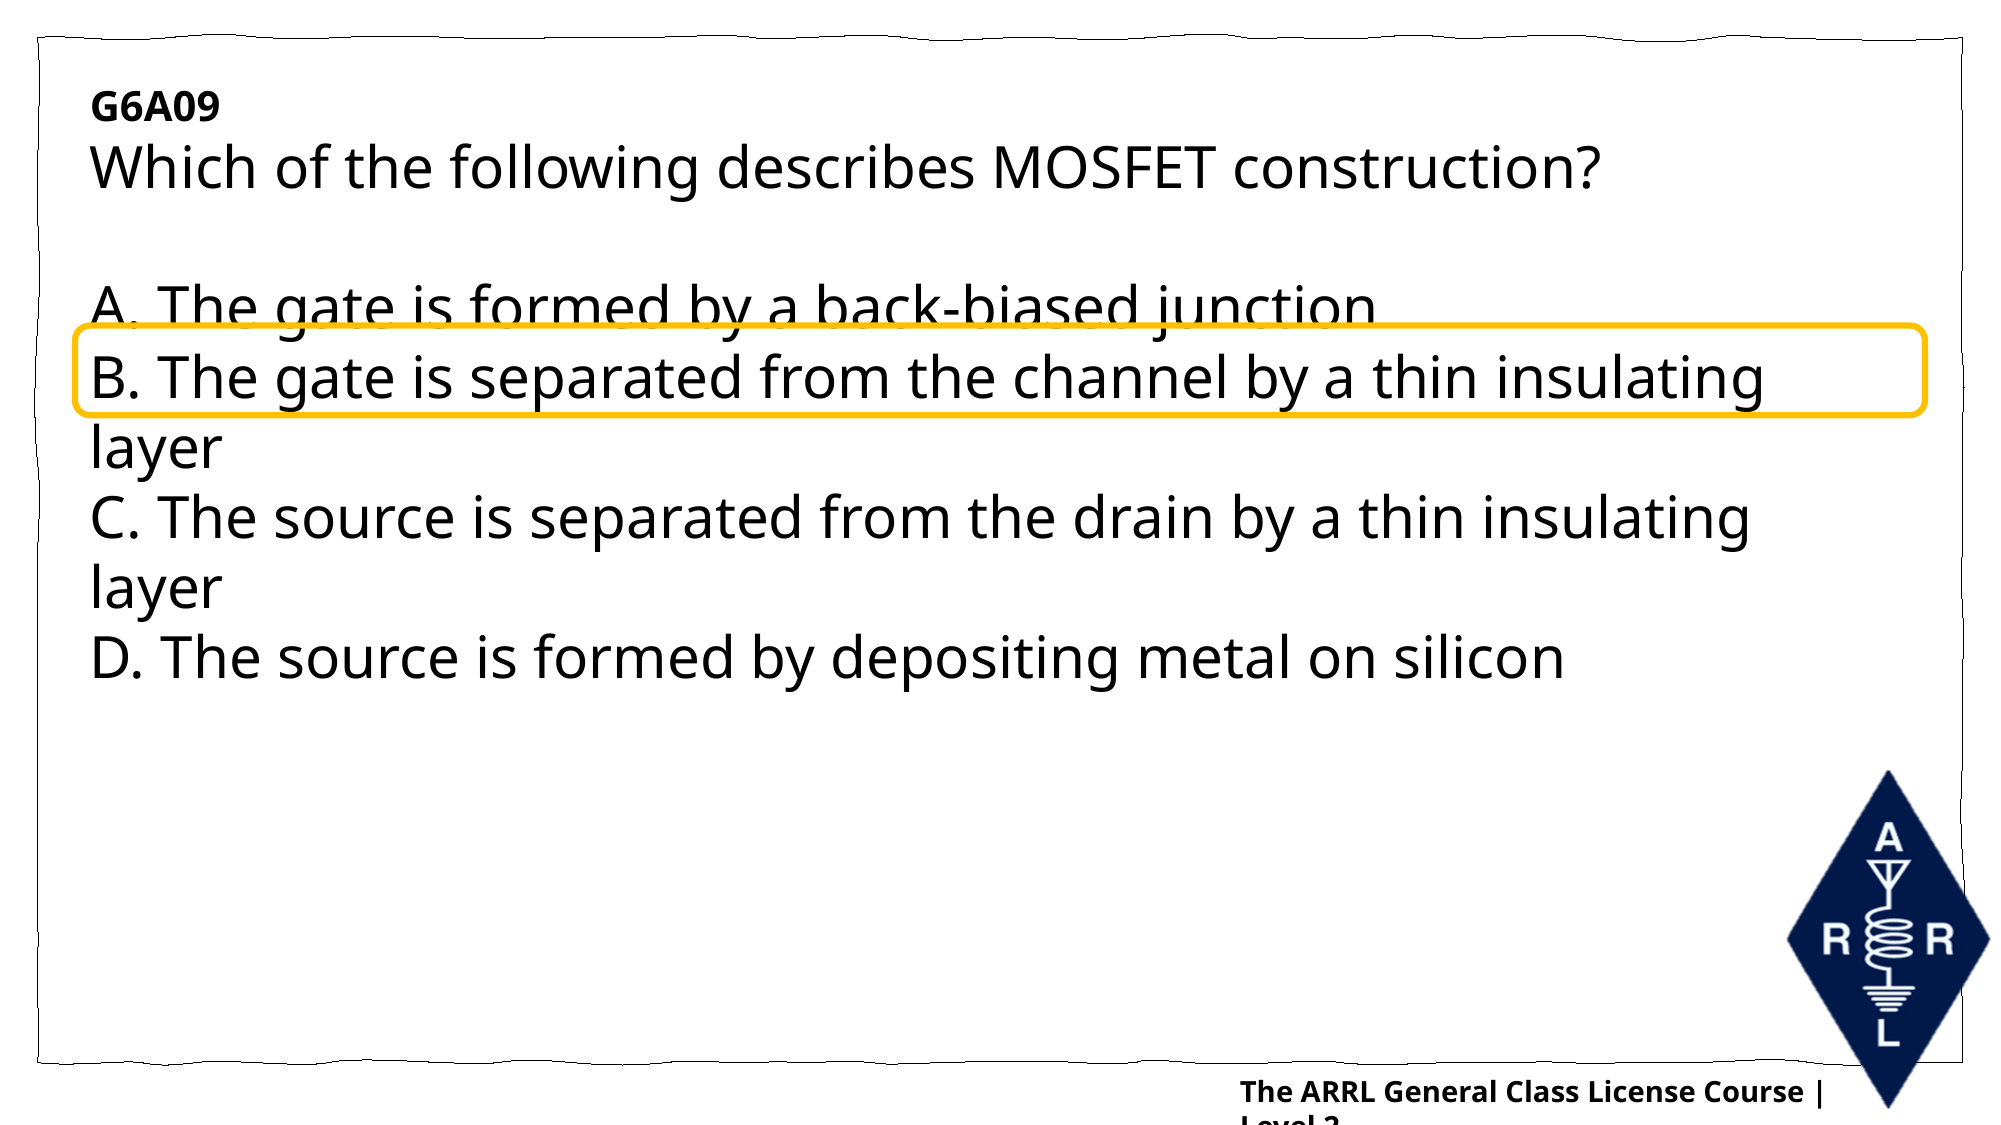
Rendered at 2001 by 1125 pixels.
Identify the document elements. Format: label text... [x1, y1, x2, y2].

text_box [73, 324, 1927, 417]
text_box G6A09 Which of the following describes MOSFET construction? A. The gate is formed by a back-biased junction B. The gate is separated from the channel by a thin insulating layer C. The source is separated from the drain by a thin insulating layer D. The source is formed by depositing metal on silicon [75, 72, 1850, 332]
text_box G6A09 Which of the following describes MOSFET construction? A. The gate is formed by a back-biased junction B. The gate is separated from the channel by a thin insulating layer C. The source is separated from the drain by a thin insulating layer D. The source is formed by depositing metal on silicon [75, 408, 1850, 698]
picture [1773, 752, 1999, 1125]
